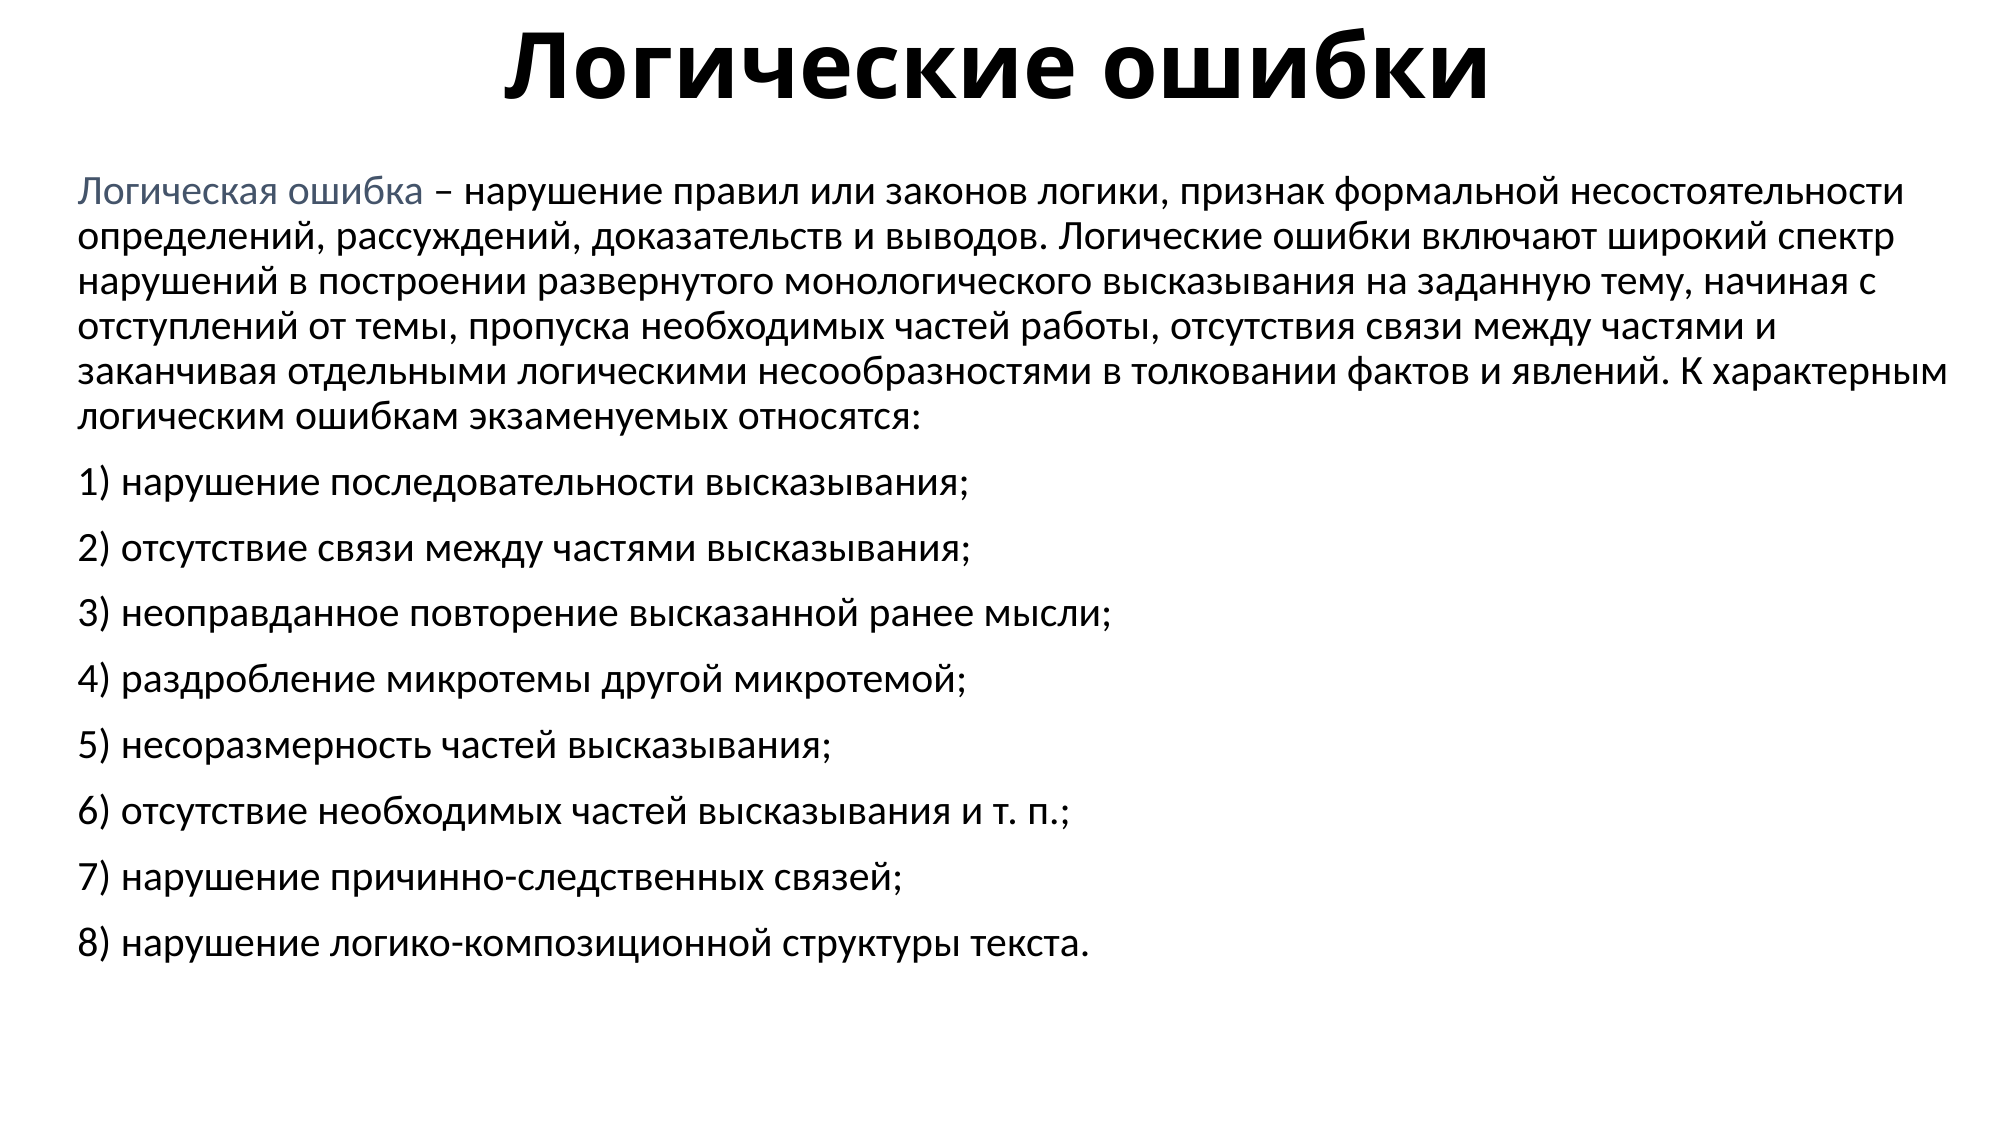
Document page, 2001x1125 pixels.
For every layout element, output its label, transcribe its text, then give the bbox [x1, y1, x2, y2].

title Логические ошибки [324, 24, 1674, 114]
list Логическая ошибка – нарушение правил или законов логики, признак формальной несостоятельности определений, рассуждений, доказательств и выводов. Логические ошибки включают широкий спектр нарушений в построении развернутого монологического высказывания на заданную тему, начиная с отступлений от темы, пропуска необходимых частей работы, отсутствия связи между частями и заканчивая отдельными логическими несообразностями в толковании фактов и явлений. К характерным логическим ошибкам экзаменуемых относятся: 1) нарушение последовательности высказывания; 2) отсутствие связи между частями высказывания; 3) неоправданное повторение высказанной ранее мысли; 4) раздробление микротемы другой микротемой; 5) несоразмерность частей высказывания; 6) отсутствие необходимых частей высказывания и т. п.; 7) нарушение причинно-следственных связей; 8) нарушение логико-композиционной структуры текста. [62, 160, 1965, 873]
